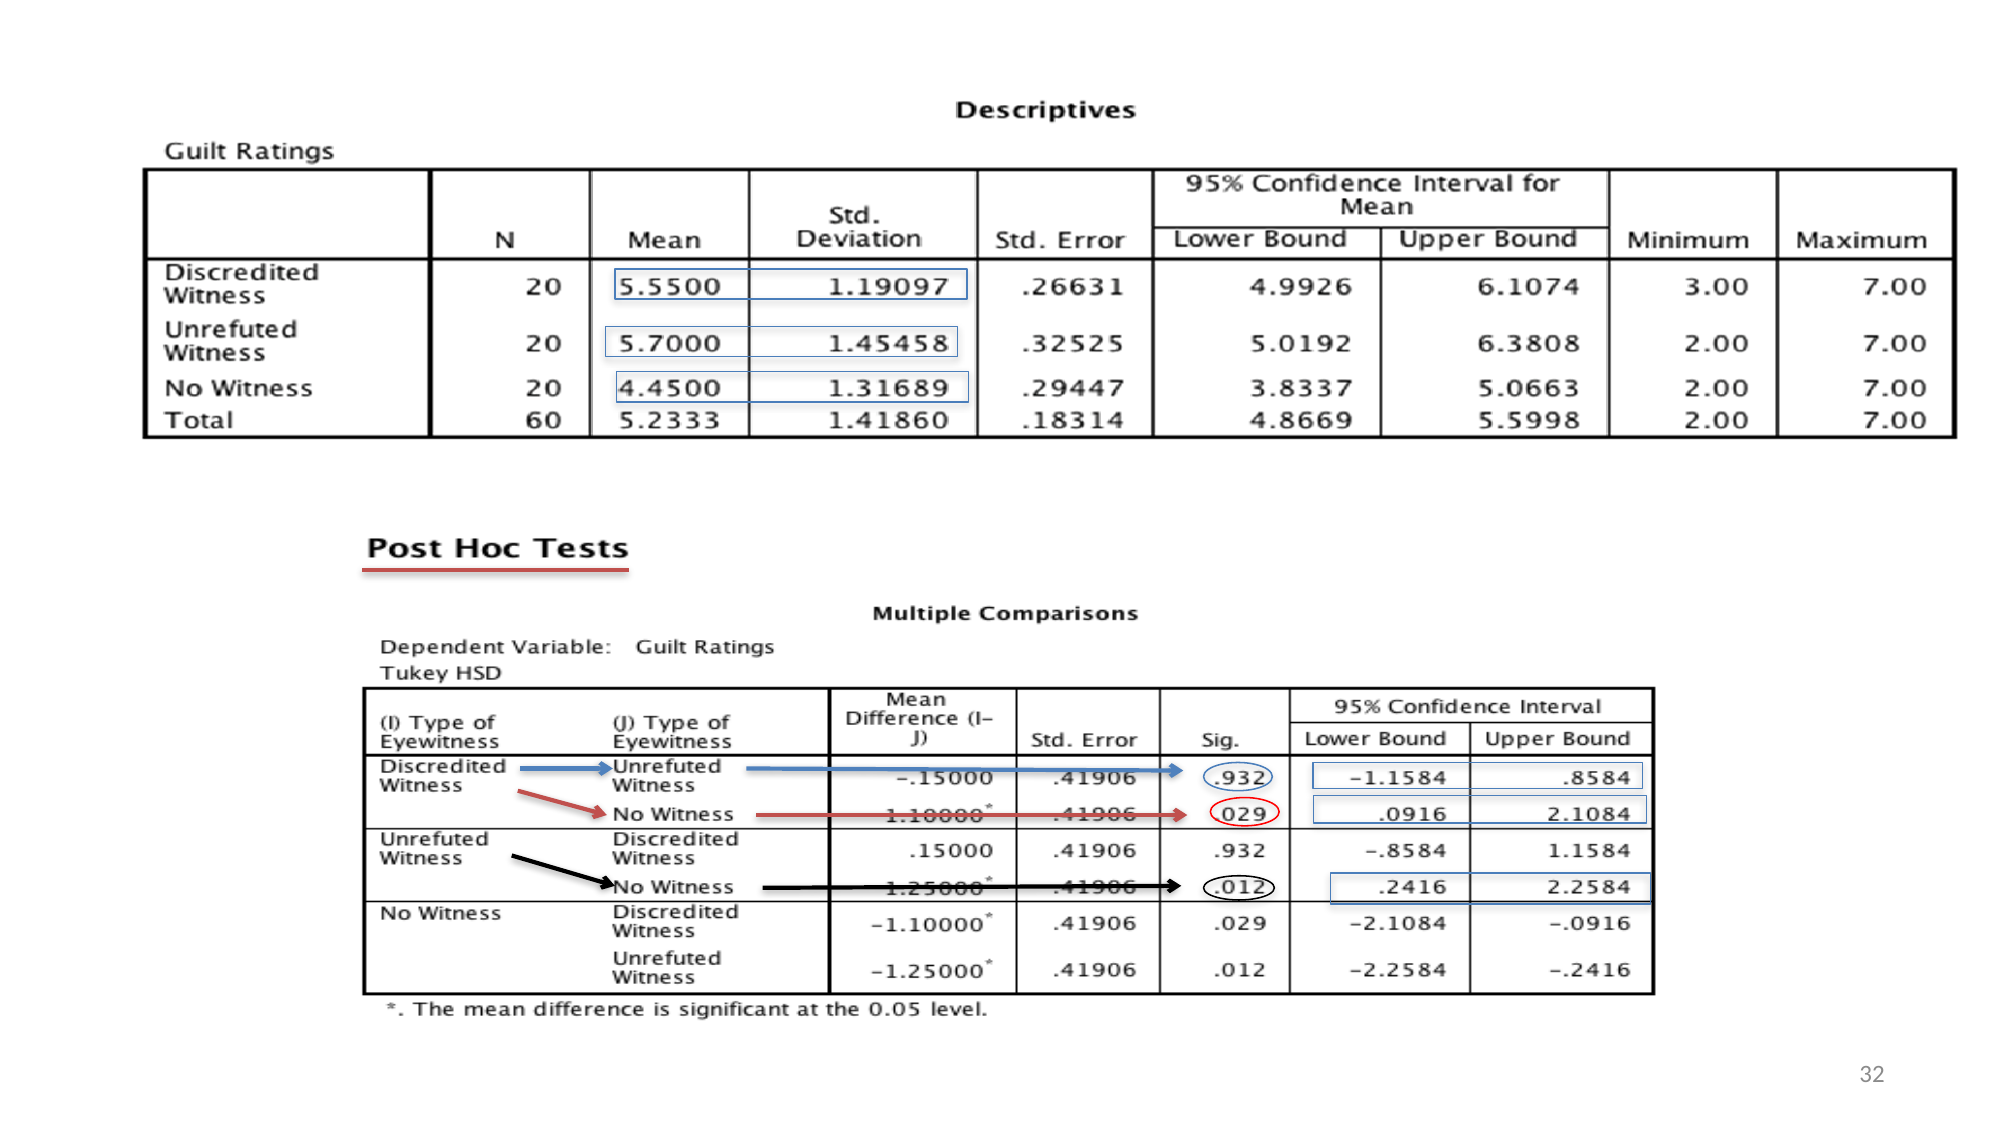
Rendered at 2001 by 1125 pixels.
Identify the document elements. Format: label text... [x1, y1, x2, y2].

picture [128, 88, 2000, 461]
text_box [517, 790, 608, 816]
slide_number 32 [1433, 1042, 1900, 1103]
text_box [511, 855, 616, 887]
picture [357, 529, 1680, 1029]
